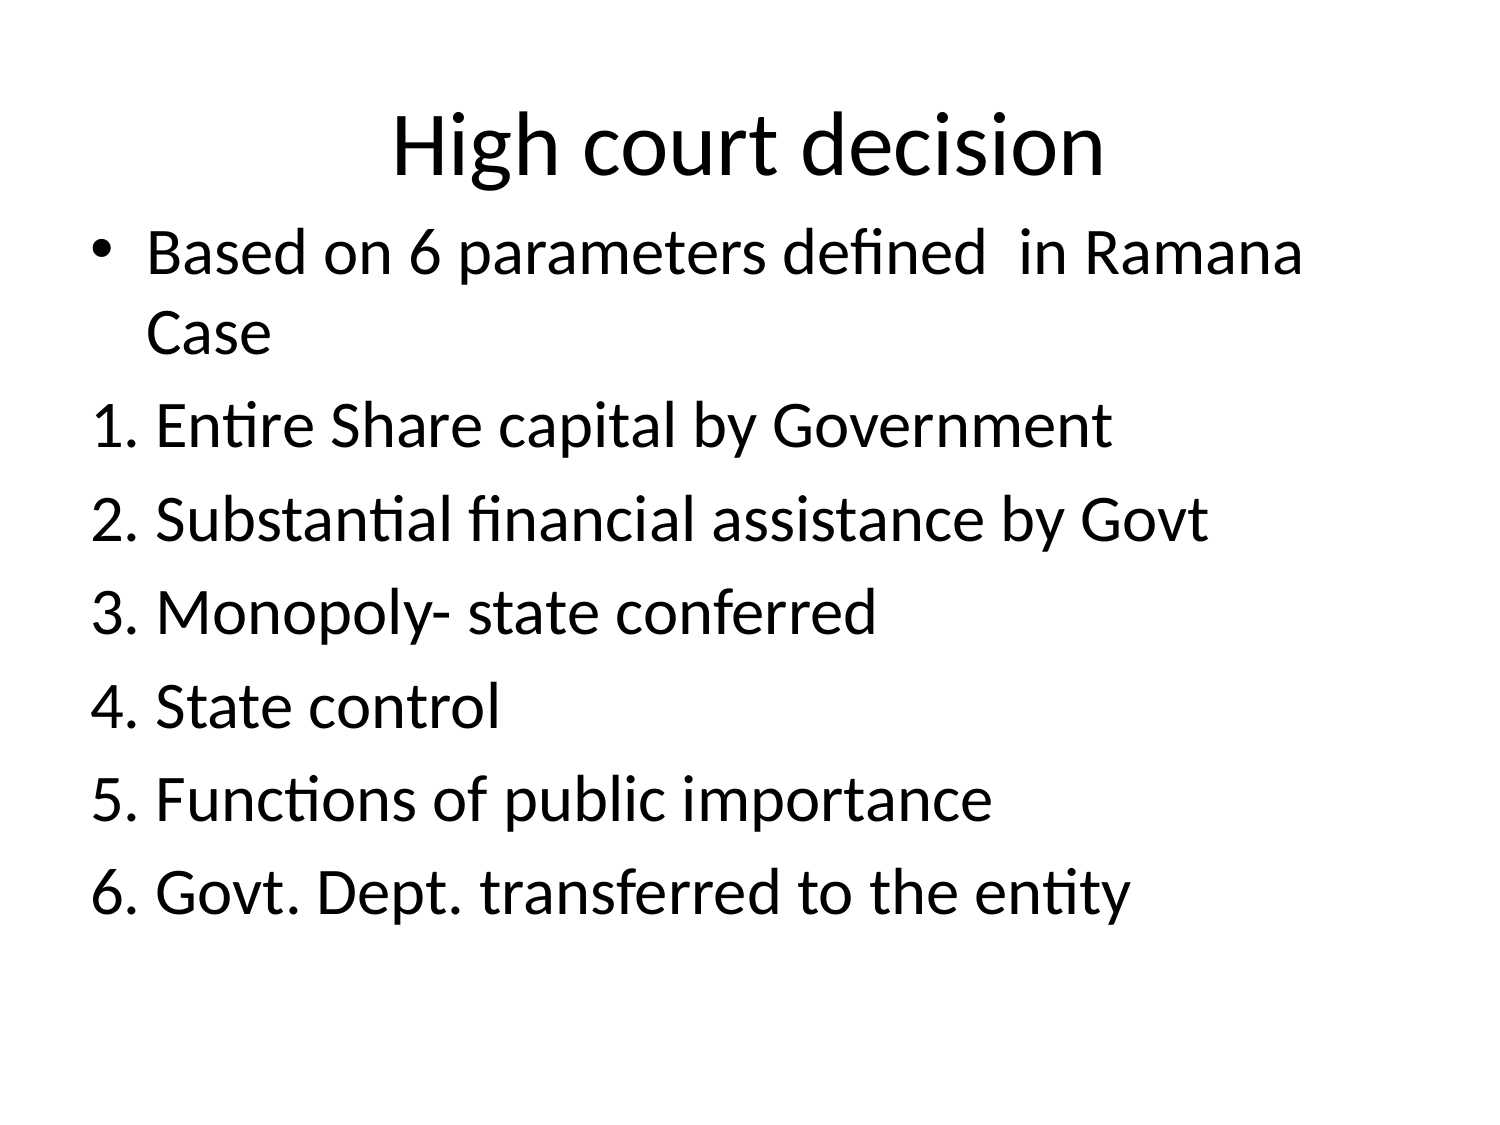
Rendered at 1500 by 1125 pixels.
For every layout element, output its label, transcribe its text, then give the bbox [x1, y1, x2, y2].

list Based on 6 parameters defined in Ramana Case 1. Entire Share capital by Government 2. Substantial financial assistance by Govt 3. Monopoly- state conferred 4. State control 5. Functions of public importance 6. Govt. Dept. transferred to the entity [75, 200, 1425, 1050]
title High court decision [75, 45, 1425, 200]
